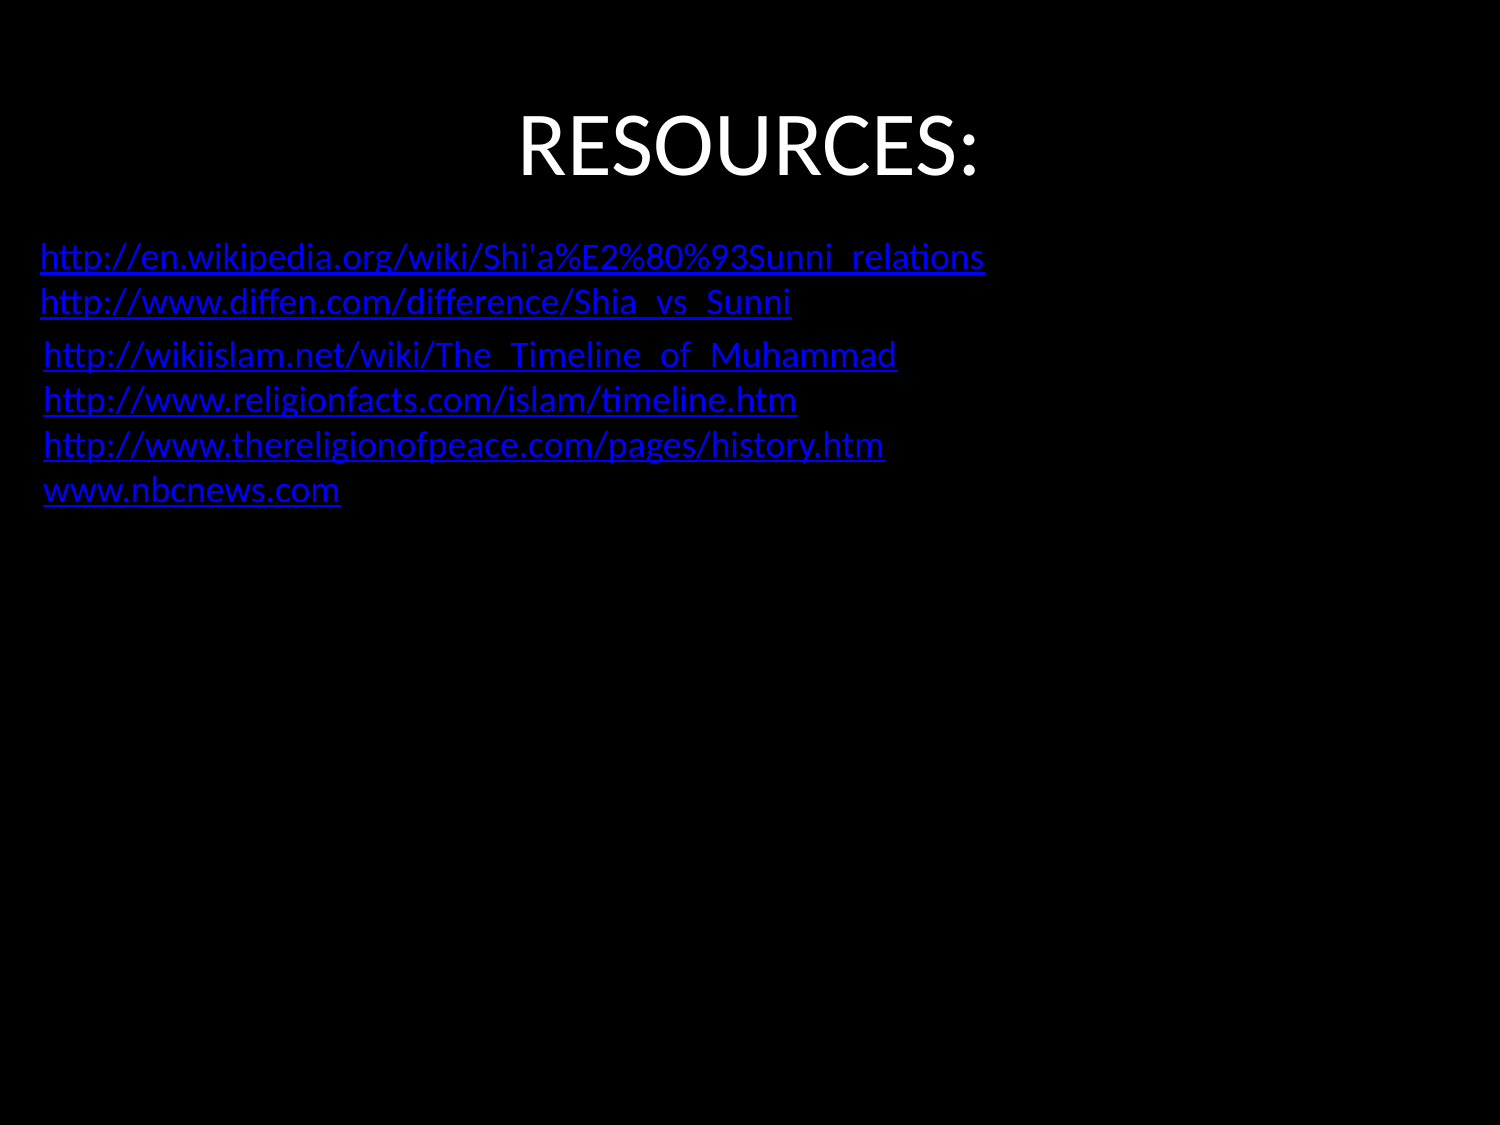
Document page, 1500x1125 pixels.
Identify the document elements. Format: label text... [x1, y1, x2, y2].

text_box http://en.wikipedia.org/wiki/Shi'a%E2%80%93Sunni_relations http://www.diffen.com/difference/Shia_vs_Sunni [24, 224, 1100, 330]
text_box http://wikiislam.net/wiki/The_Timeline_of_Muhammad http://www.religionfacts.com/islam/timeline.htm http://www.thereligionofpeace.com/pages/history.htm www.nbcnews.com [28, 322, 1116, 608]
title RESOURCES: [74, 44, 1426, 233]
